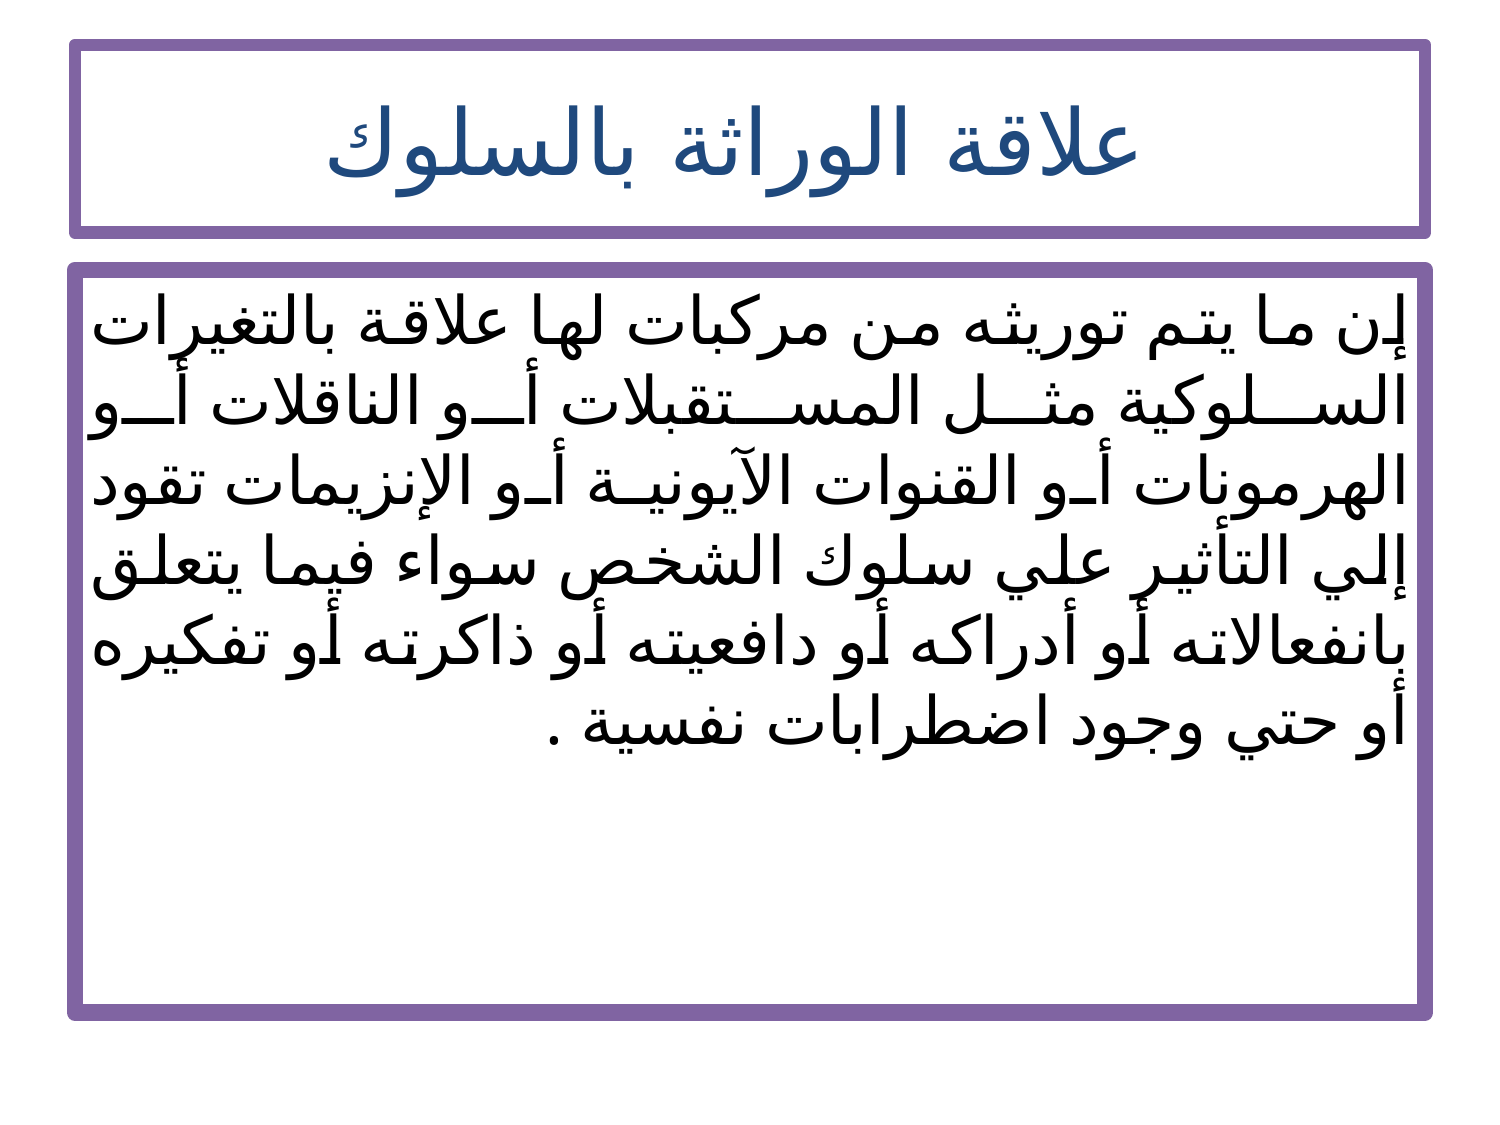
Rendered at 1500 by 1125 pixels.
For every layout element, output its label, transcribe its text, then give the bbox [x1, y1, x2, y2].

title علاقة الوراثة بالسلوك [75, 45, 1425, 233]
list إن ما يتم توريثه من مركبات لها علاقة بالتغيرات السلوكية مثل المستقبلات أو الناقلات أو الهرمونات أو القنوات الآيونية أو الإنزيمات تقود إلي التأثير علي سلوك الشخص سواء فيما يتعلق بانفعالاته أو أدراكه أو دافعيته أو ذاكرته أو تفكيره أو حتي وجود اضطرابات نفسية . [75, 270, 1425, 1013]
